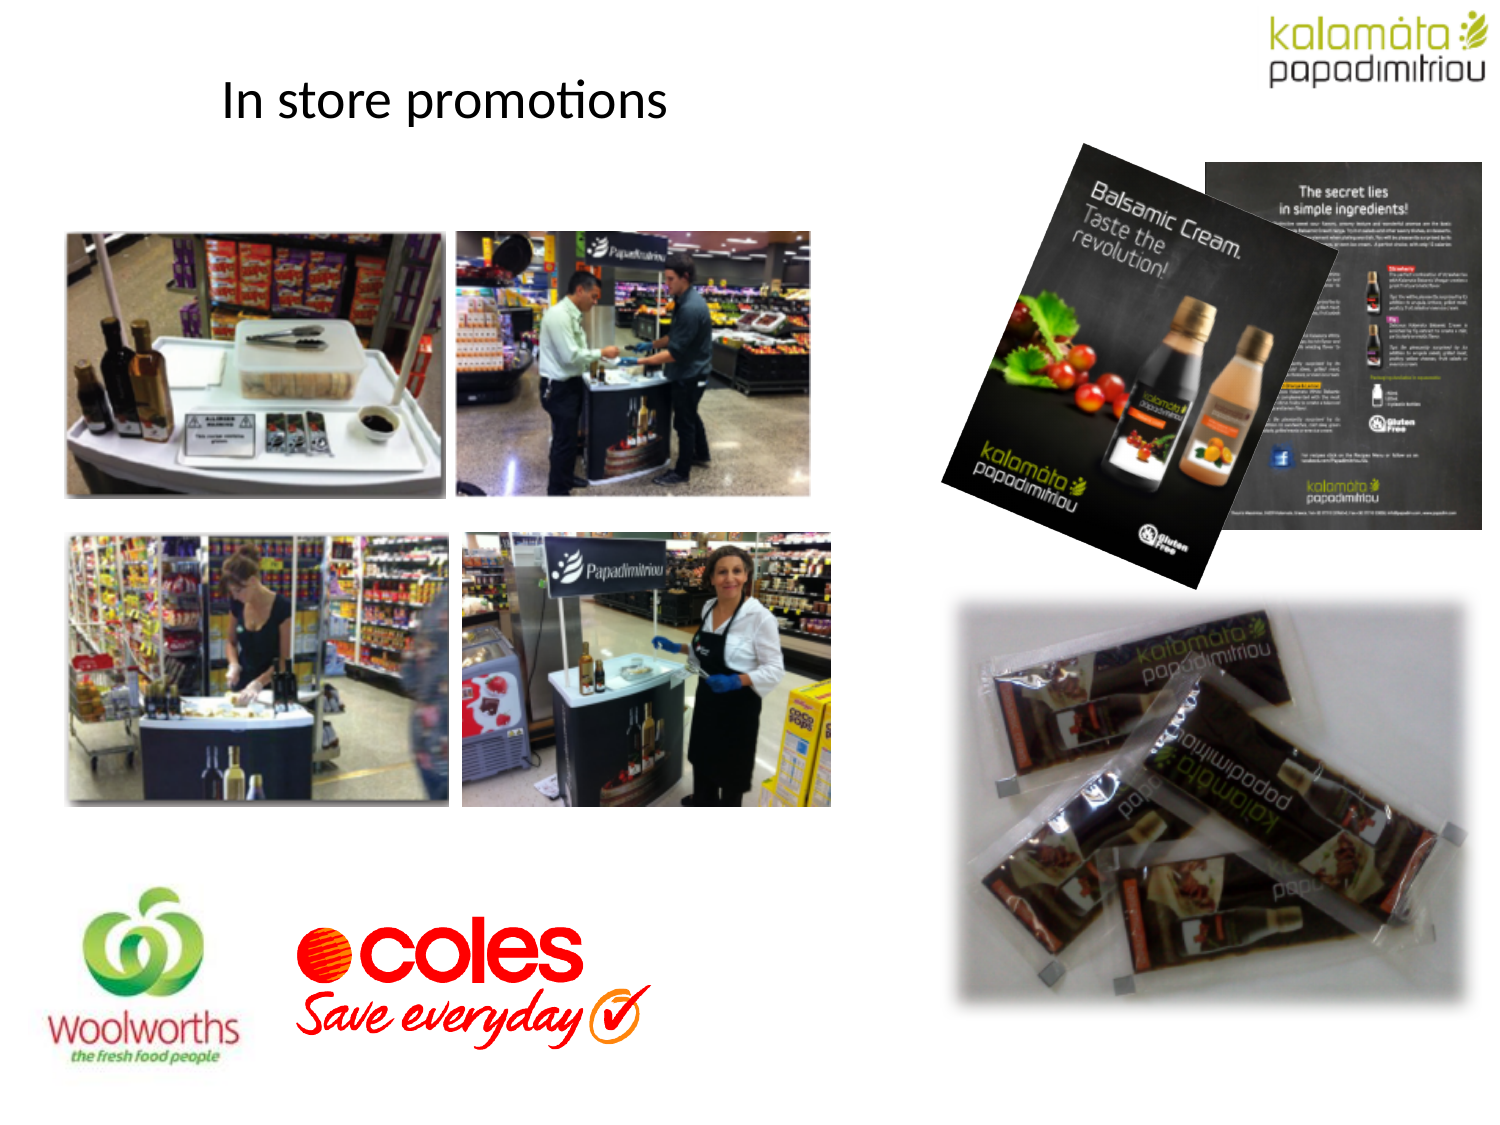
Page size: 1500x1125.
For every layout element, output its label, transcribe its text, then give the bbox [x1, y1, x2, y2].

picture [28, 859, 259, 1090]
picture [462, 531, 832, 807]
picture [64, 531, 450, 807]
picture [64, 231, 446, 499]
picture [292, 911, 657, 1058]
title Ιn store promotions [50, 54, 841, 138]
picture [1257, 6, 1493, 91]
picture [451, 231, 811, 500]
picture [939, 144, 1483, 1021]
